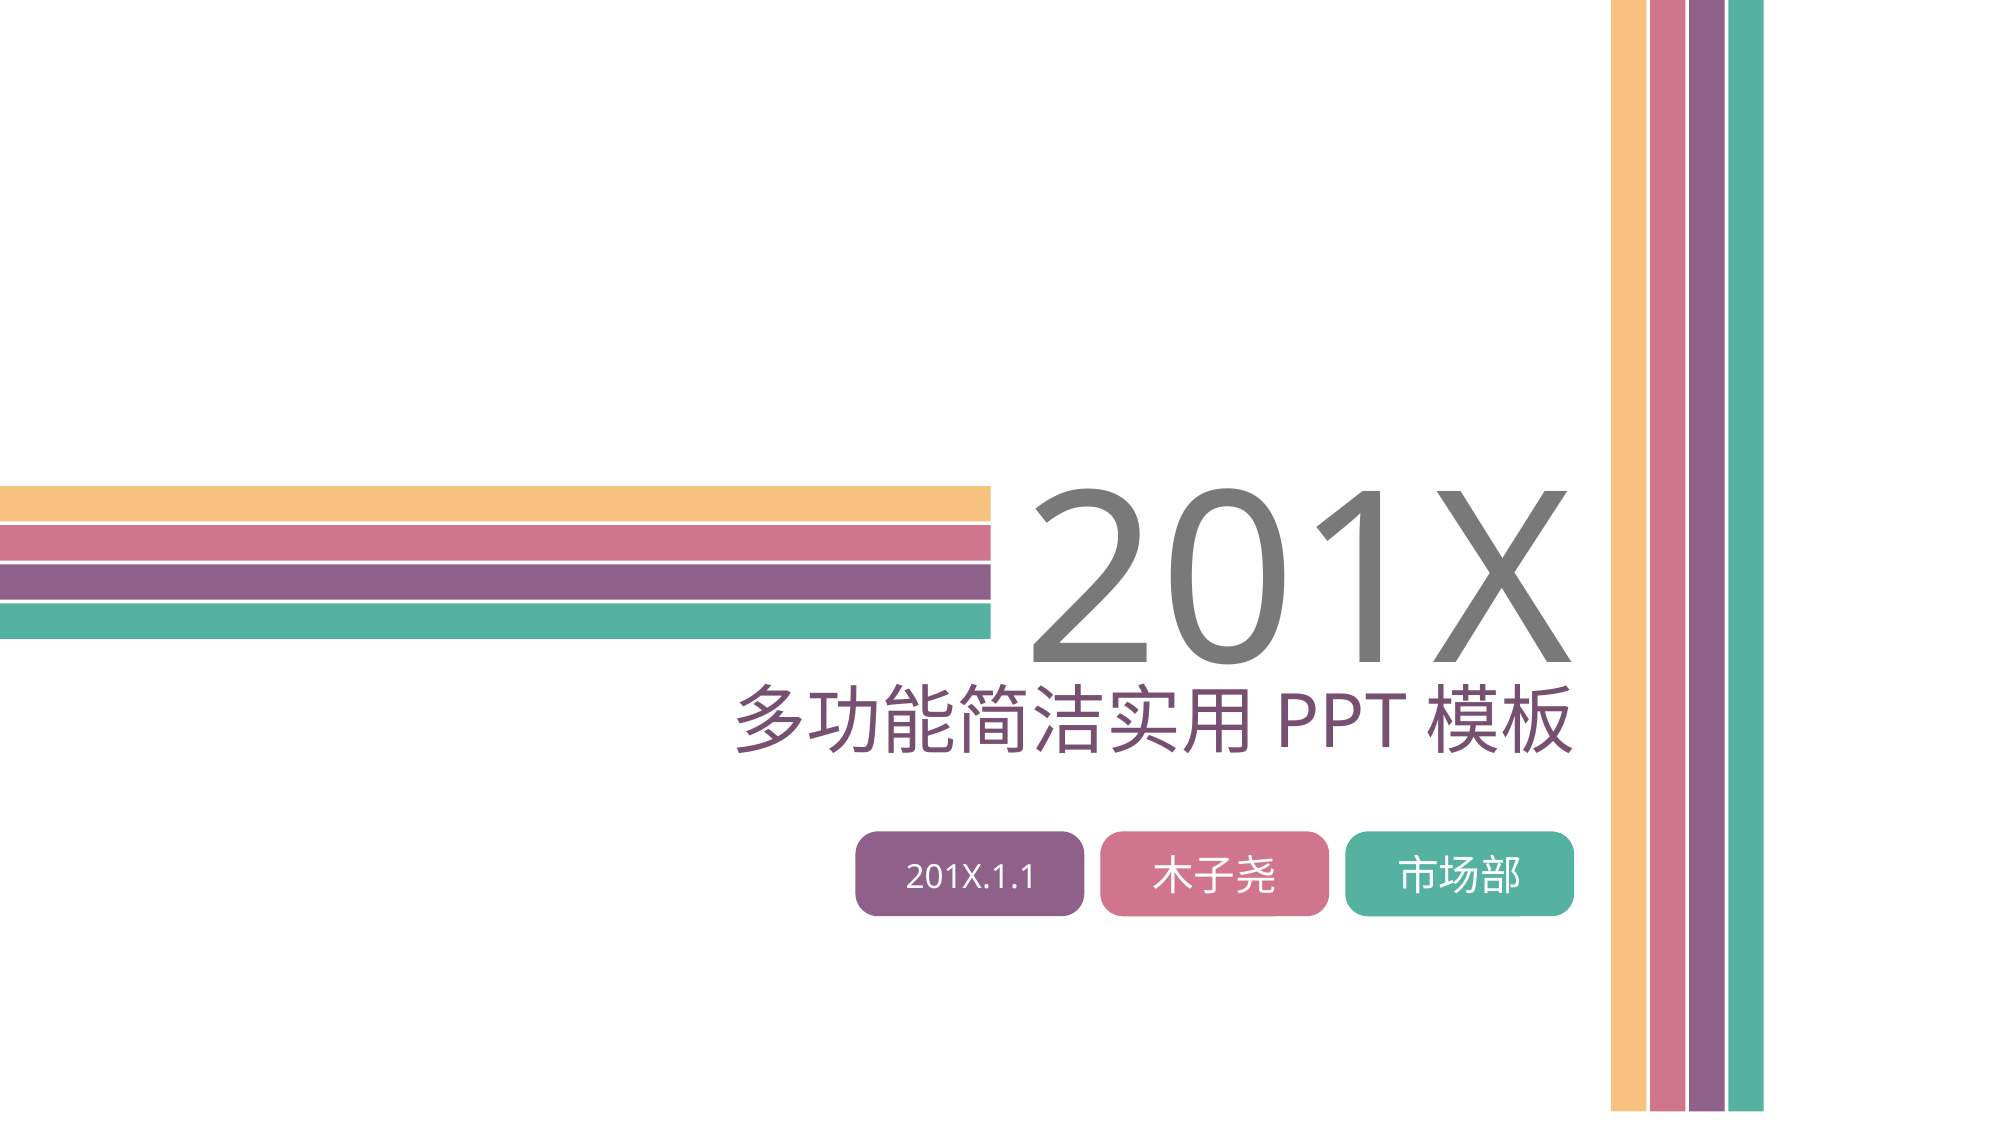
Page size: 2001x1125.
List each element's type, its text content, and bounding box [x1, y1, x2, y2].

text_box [1345, 831, 1575, 917]
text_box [1100, 831, 1330, 917]
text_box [855, 831, 1085, 917]
text_box 201X [953, 415, 1610, 718]
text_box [1131, 479, 2000, 633]
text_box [0, 485, 991, 639]
text_box 多功能简洁实用PPT模板 [696, 665, 1590, 771]
